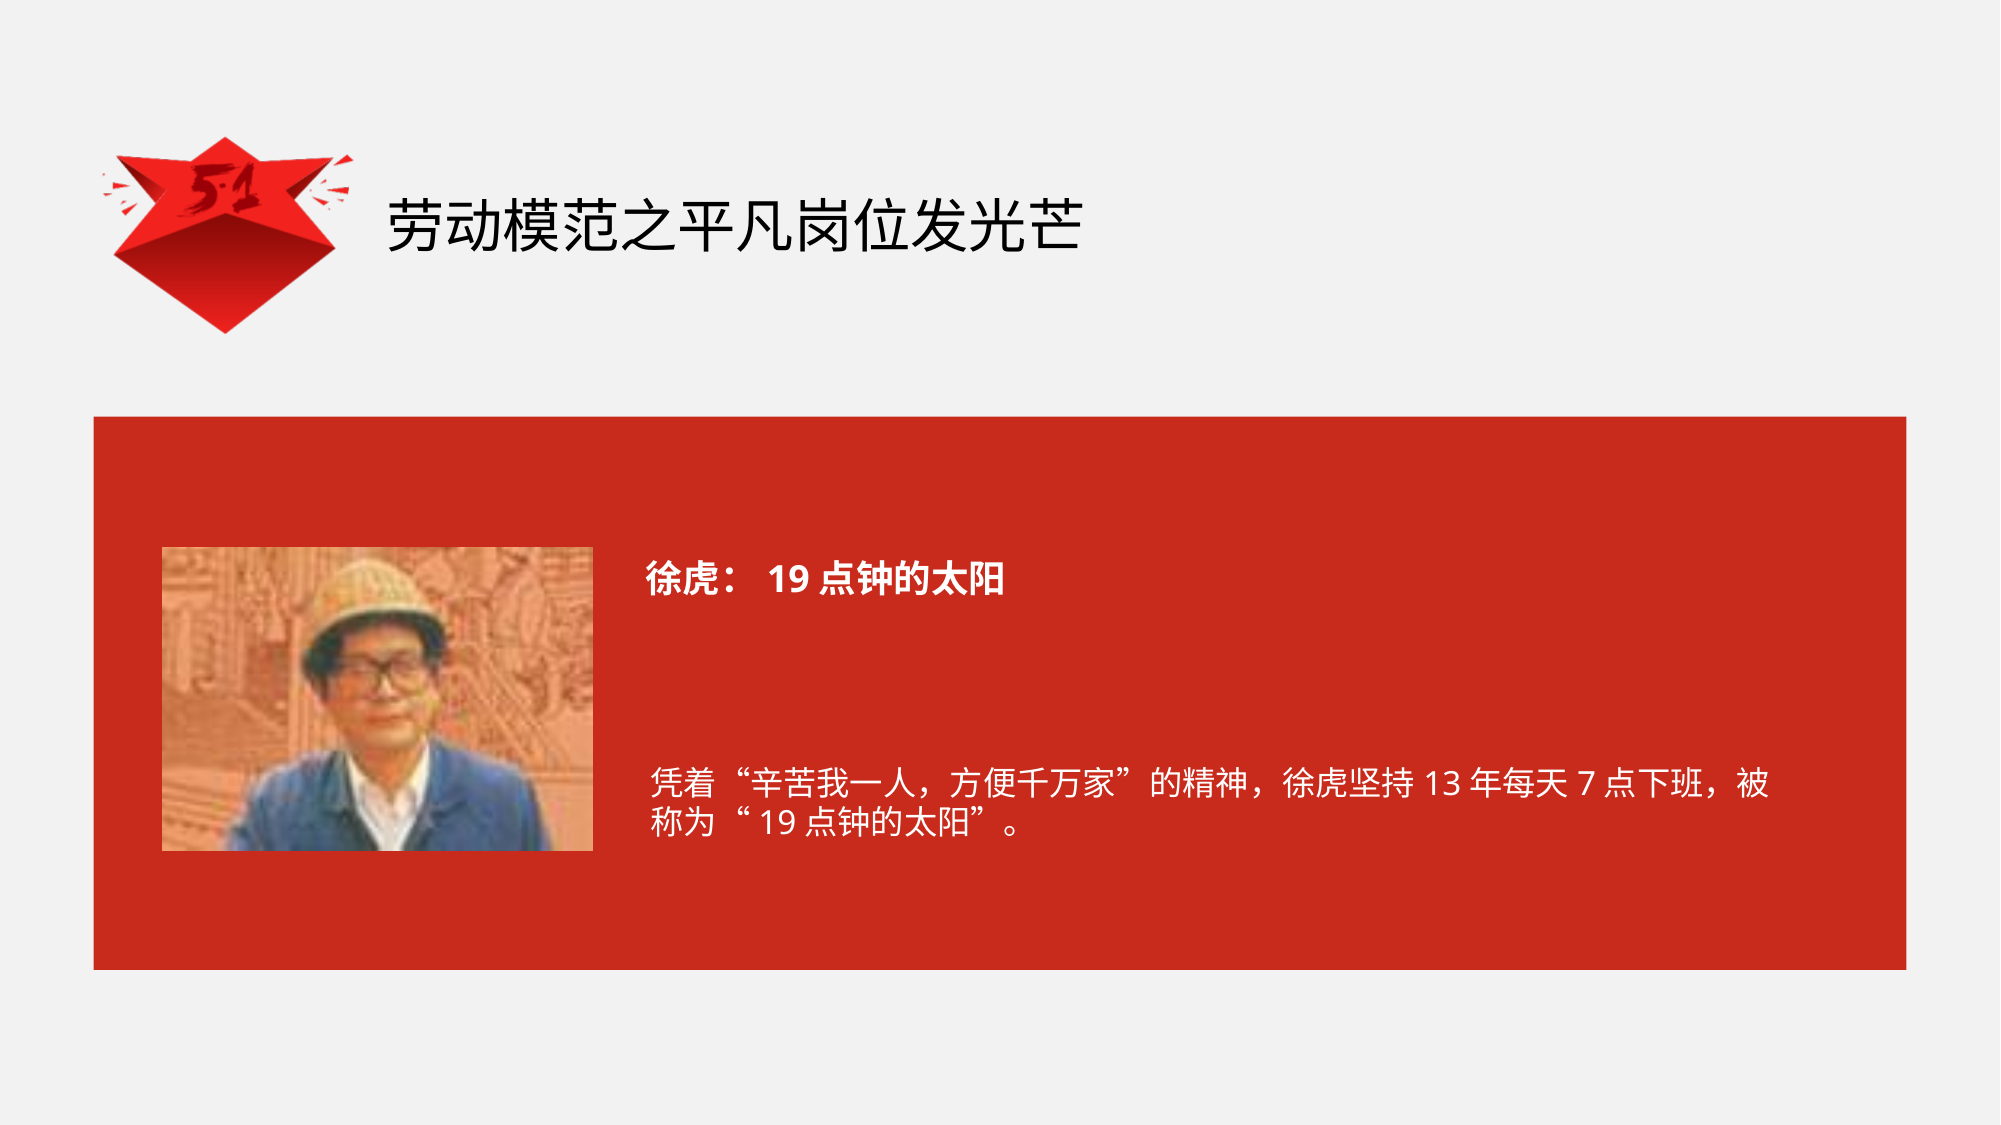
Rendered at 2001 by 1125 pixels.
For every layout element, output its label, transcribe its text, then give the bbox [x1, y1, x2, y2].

text_box 凭着“辛苦我一人，方便千万家”的精神，徐虎坚持13年每天7点下班，被称为“19点钟的太阳”。 [635, 754, 1813, 850]
picture [162, 547, 593, 851]
text_box 劳动模范之平凡岗位发光芒 [372, 182, 1276, 267]
text_box 徐虎：19点钟的太阳 [630, 547, 1022, 698]
picture [78, 78, 372, 372]
text_box [93, 415, 1907, 971]
